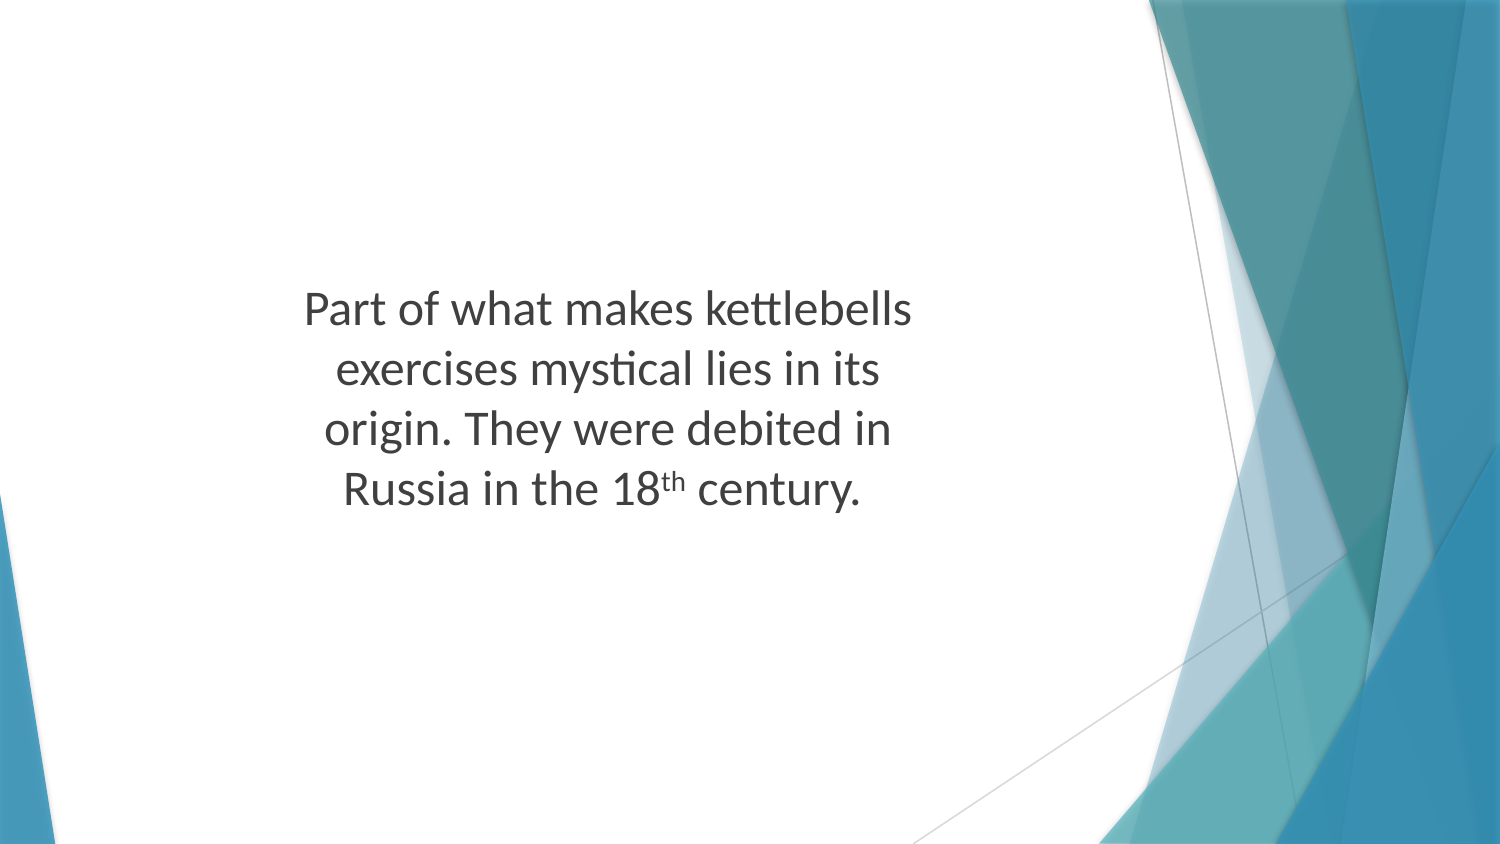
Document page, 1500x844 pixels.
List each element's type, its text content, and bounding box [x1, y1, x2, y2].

list Part of what makes kettlebells exercises mystical lies in its origin. They were debited in Russia in the 18th century. [253, 268, 963, 623]
